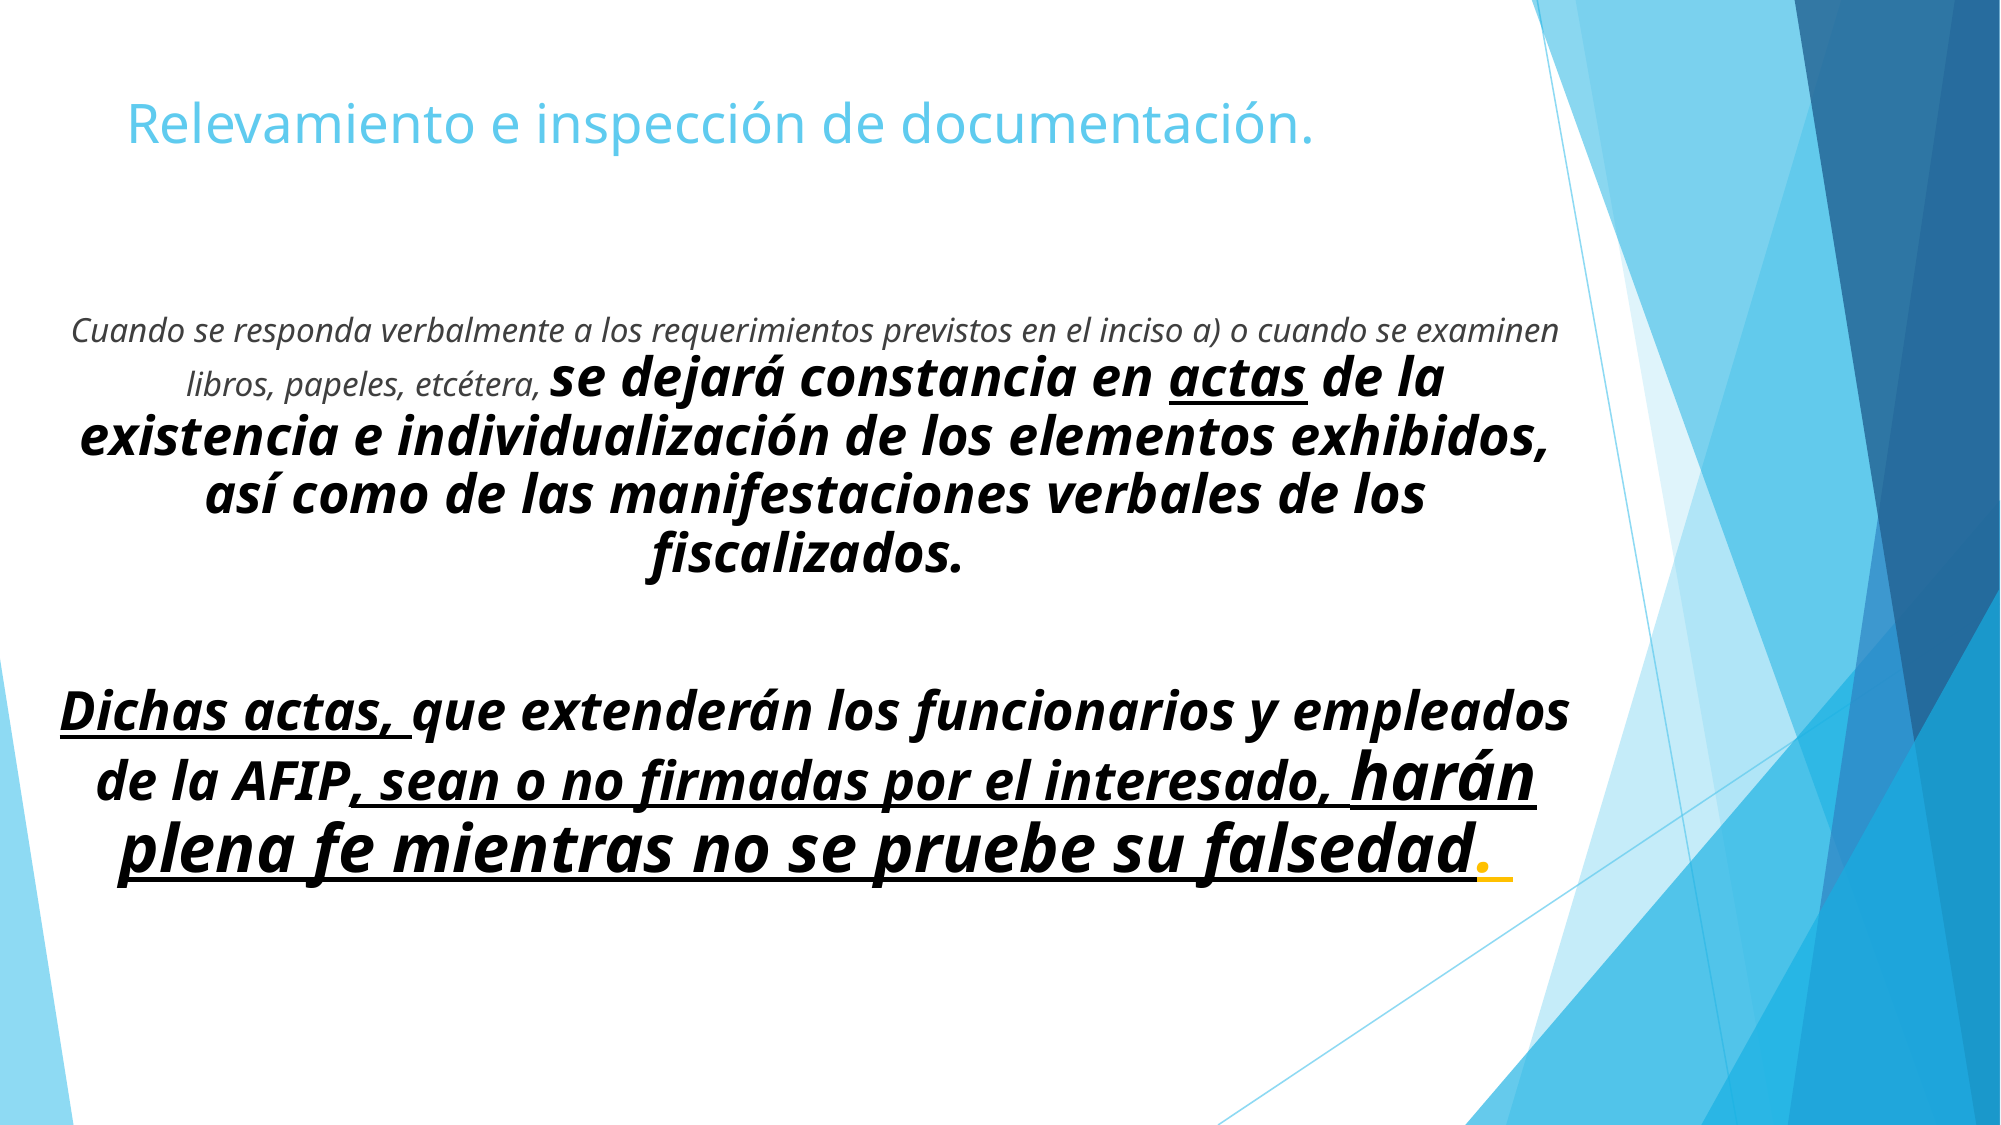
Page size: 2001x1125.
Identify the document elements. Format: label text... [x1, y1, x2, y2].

title Relevamiento e inspección de documentación. [111, 81, 1555, 204]
list Cuando se responda verbalmente a los requerimientos previstos en el inciso a) o cuando se examinen libros, papeles, etcétera, se dejará constancia en actas de la existencia e individualización de los elementos exhibidos, así como de las manifestaciones verbales de los fiscalizados. Dichas actas, que extenderán los funcionarios y empleados de la AFIP, sean o no firmadas por el interesado, harán plena fe mientras no se pruebe su falsedad. [42, 245, 1590, 1044]
